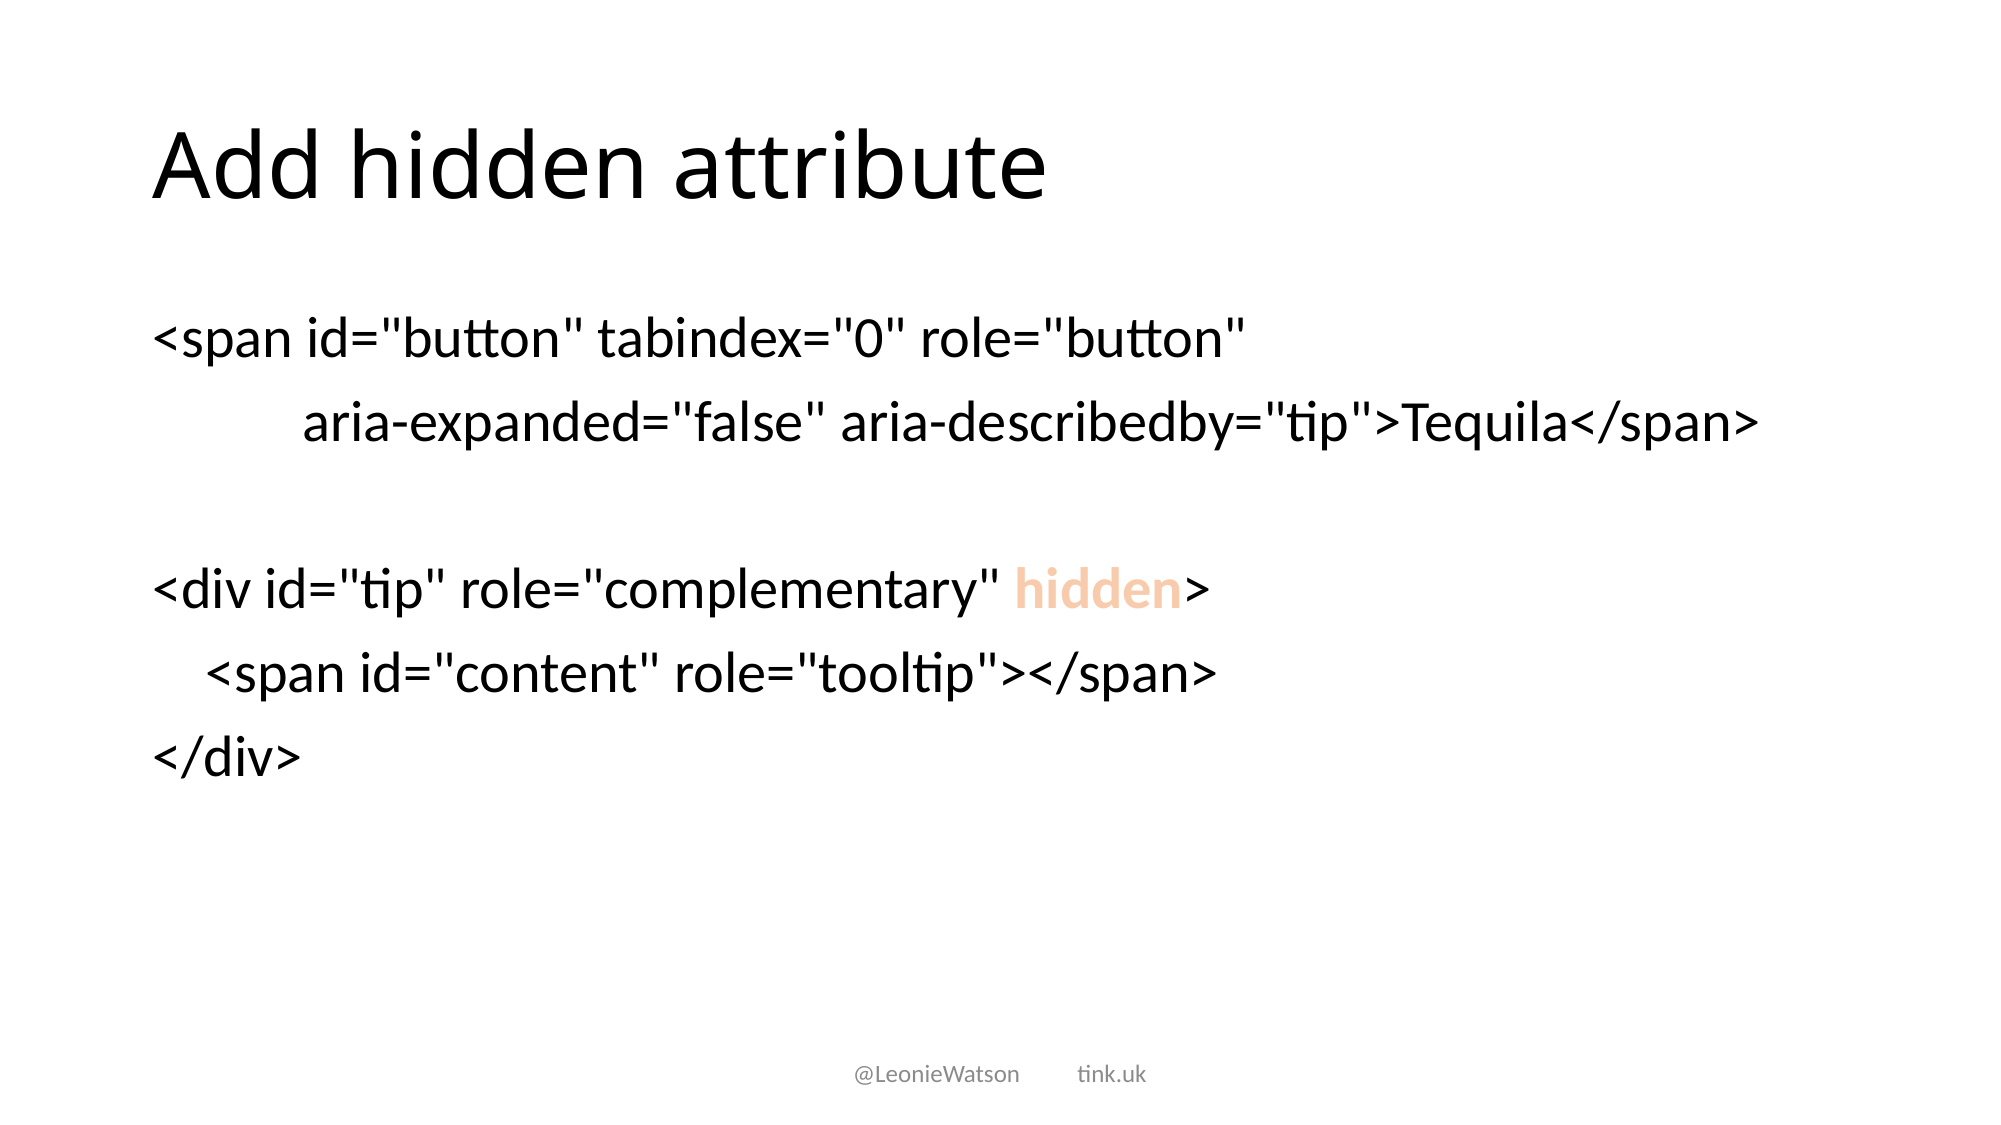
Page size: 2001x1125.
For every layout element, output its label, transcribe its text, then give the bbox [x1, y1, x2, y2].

list <span id="button" tabindex="0" role="button" aria-expanded="false" aria-describedby="tip">Tequila</span> <div id="tip" role="complementary" hidden> <span id="content" role="tooltip"></span> </div> [137, 299, 1863, 1014]
title Add hidden attribute [137, 59, 1863, 278]
footer @LeonieWatson tink.uk [662, 1042, 1338, 1103]
